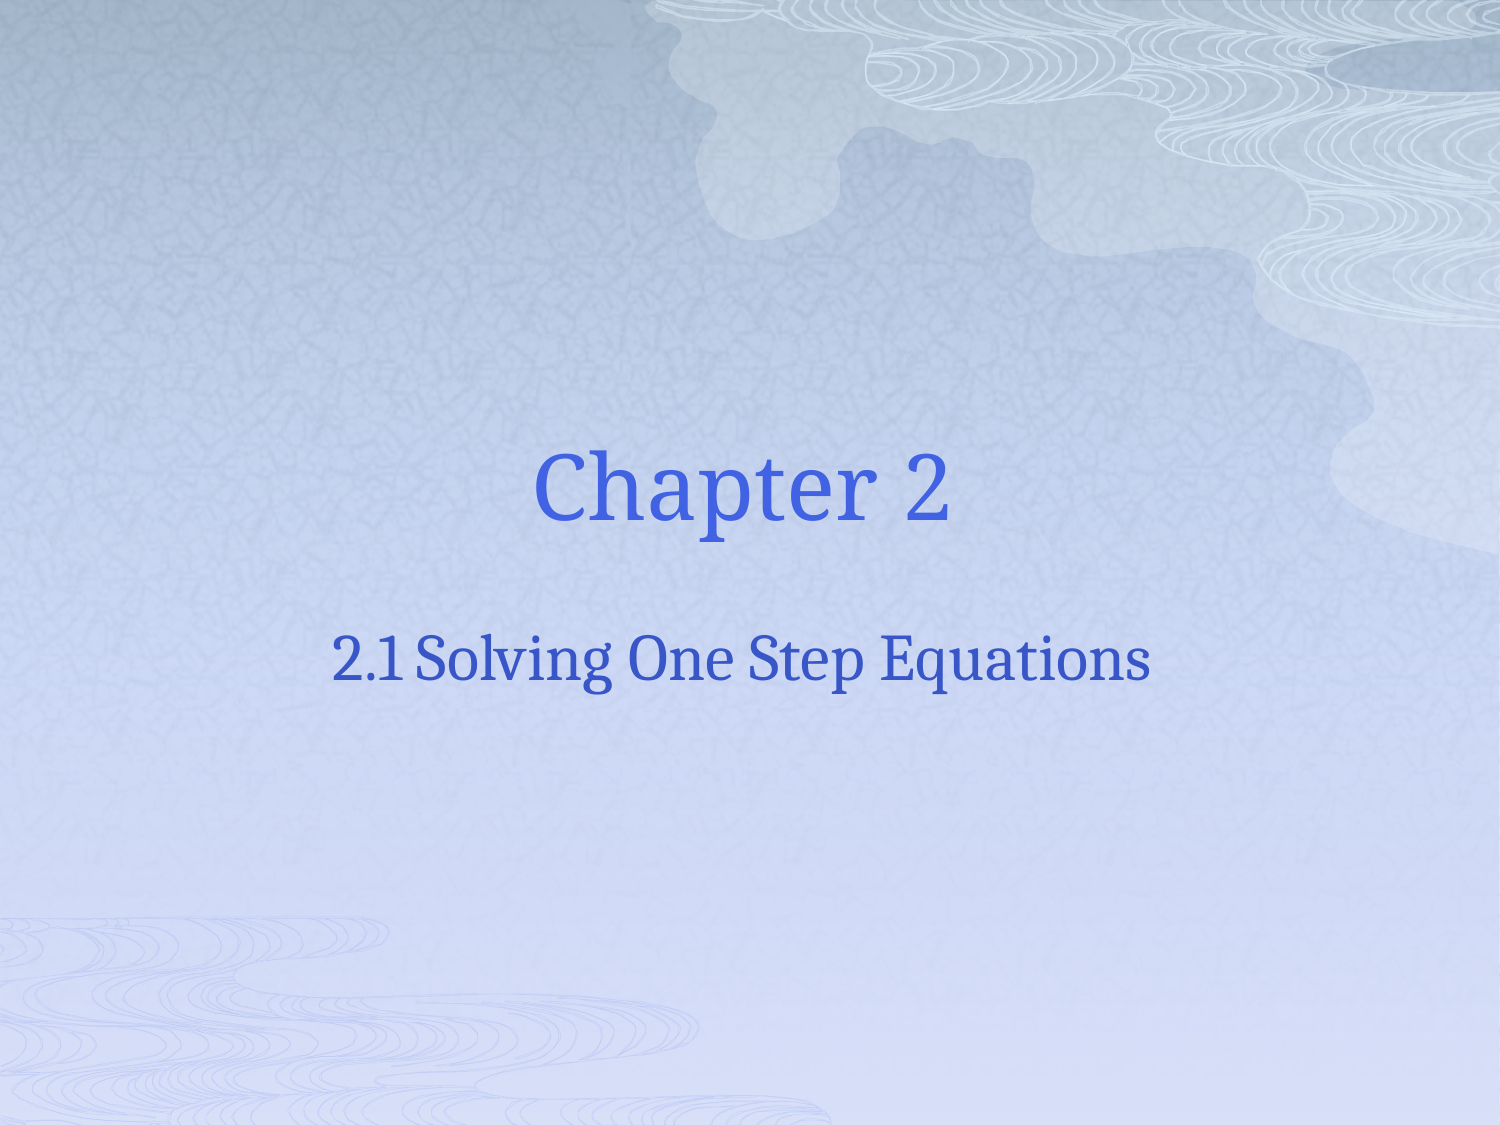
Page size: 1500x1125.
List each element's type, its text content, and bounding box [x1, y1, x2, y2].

subtitle 2.1 Solving One Step Equations [105, 606, 1381, 755]
title Chapter 2 [105, 363, 1381, 605]
